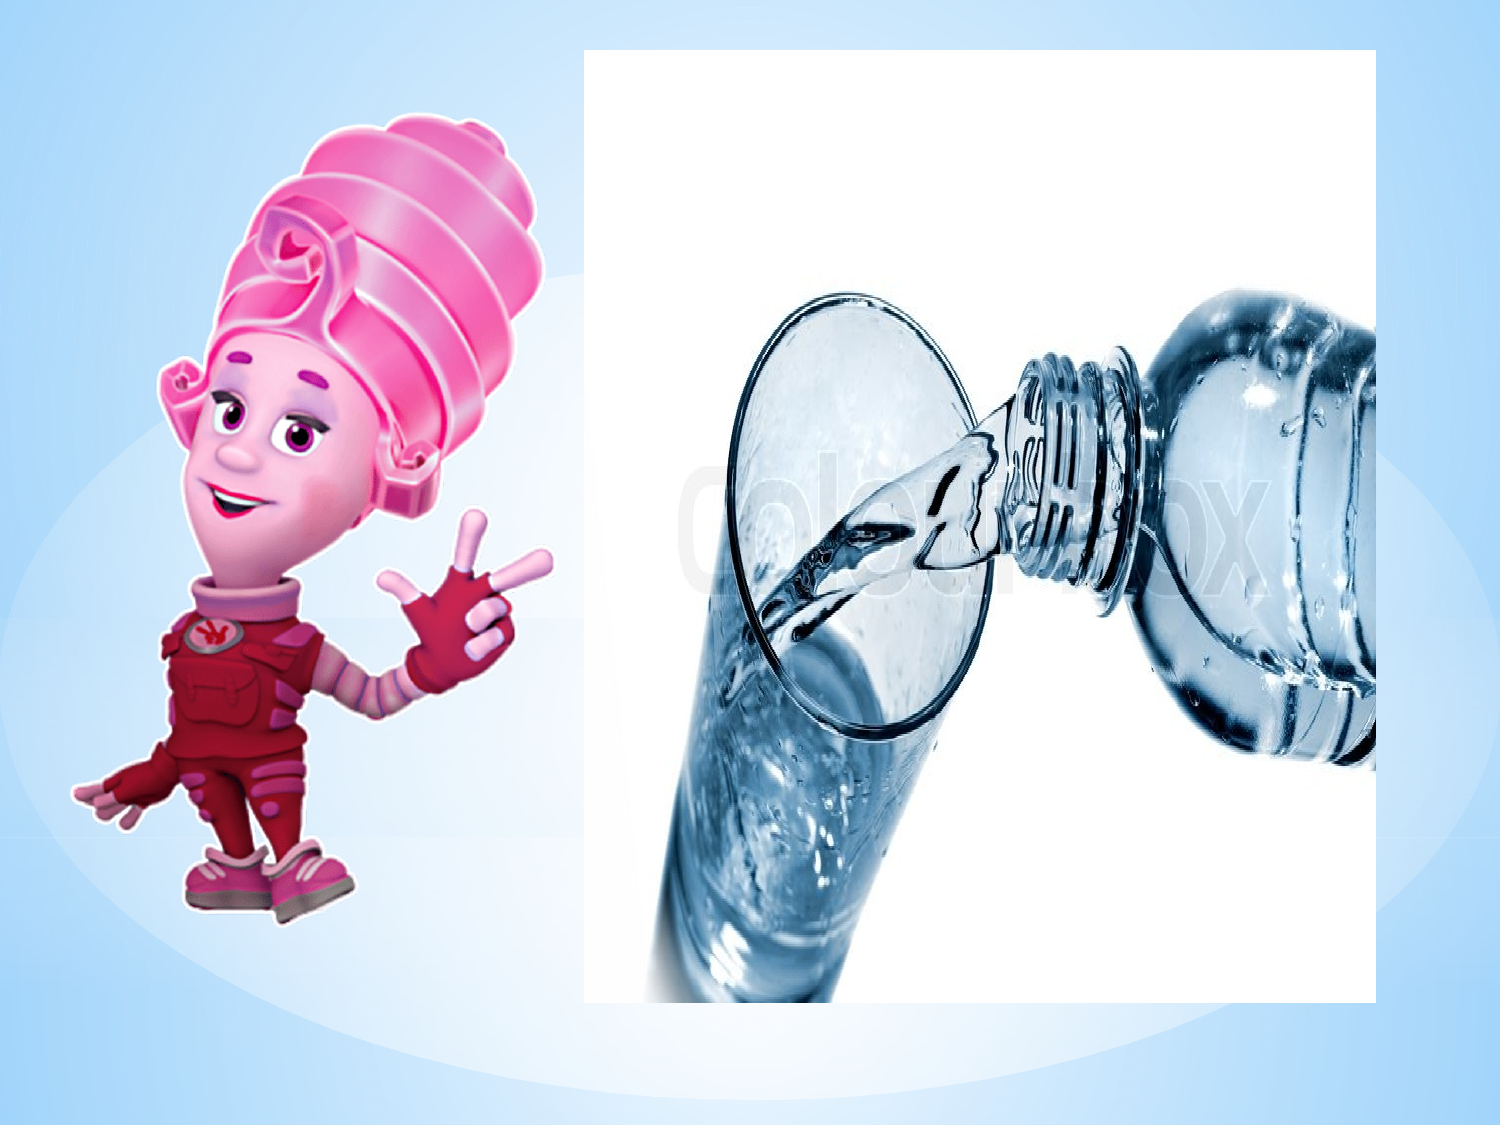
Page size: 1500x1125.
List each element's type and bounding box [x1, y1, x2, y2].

picture [41, 42, 1377, 1003]
